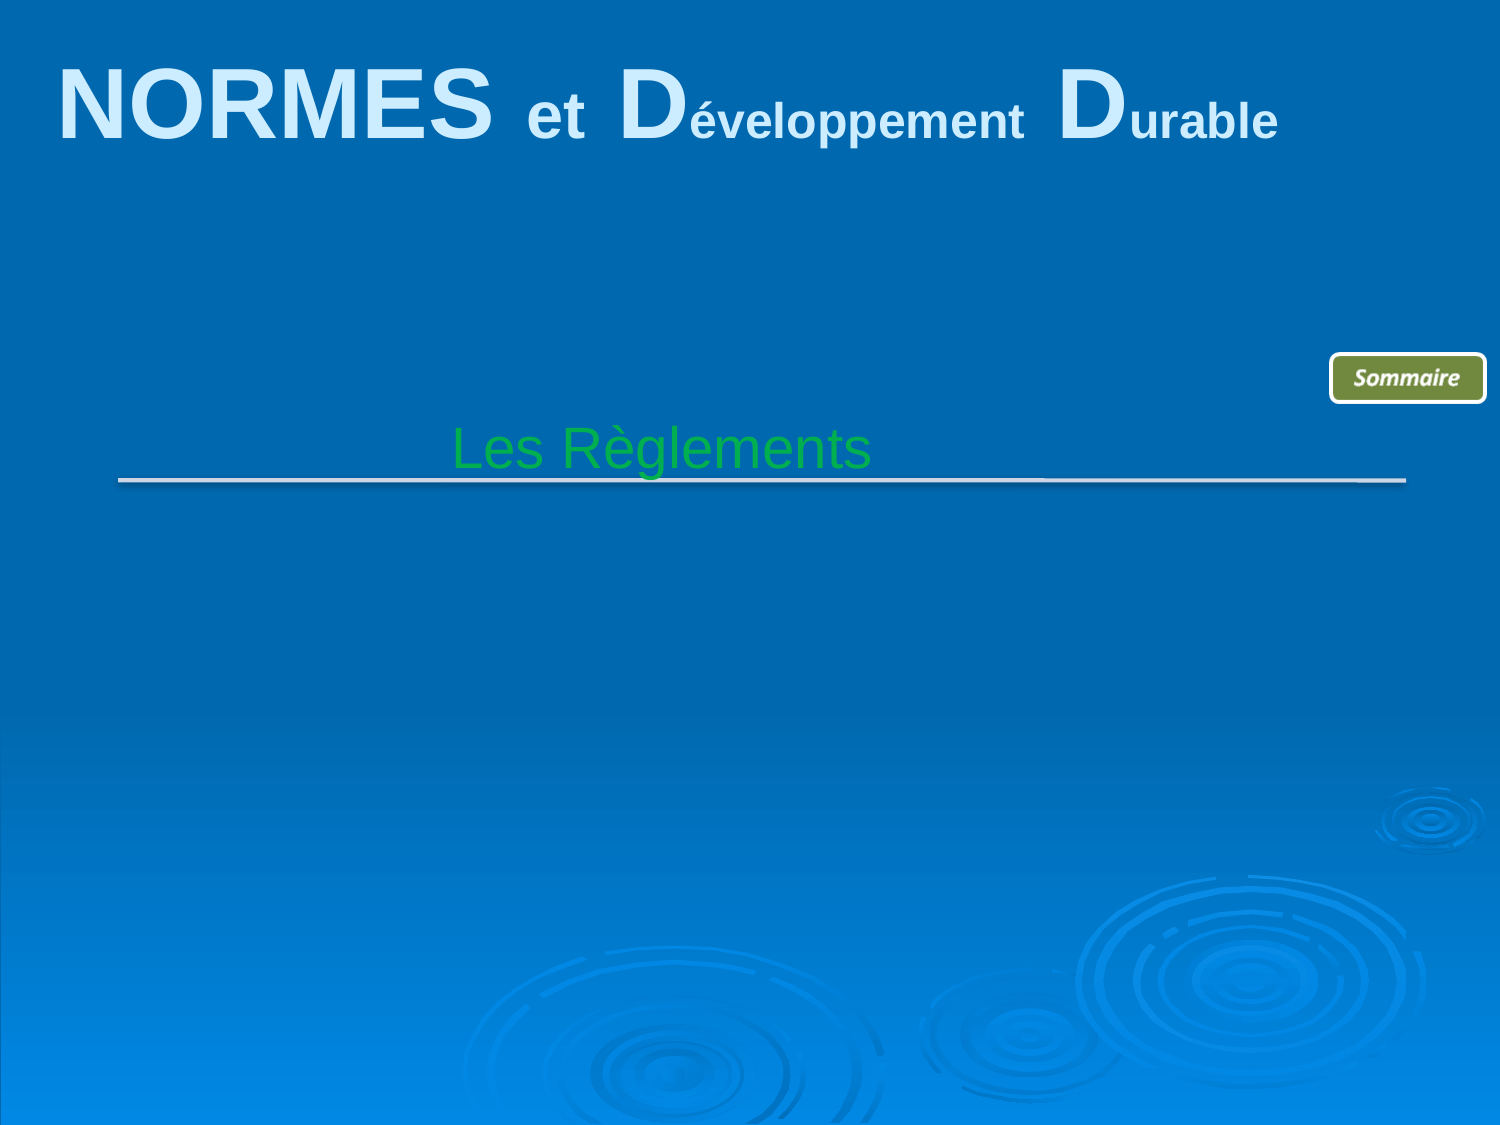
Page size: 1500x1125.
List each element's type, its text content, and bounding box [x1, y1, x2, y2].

text_box NORMES et Développement Durable [0, 0, 1336, 187]
picture [1328, 351, 1489, 405]
title Les Règlements [105, 398, 1219, 493]
